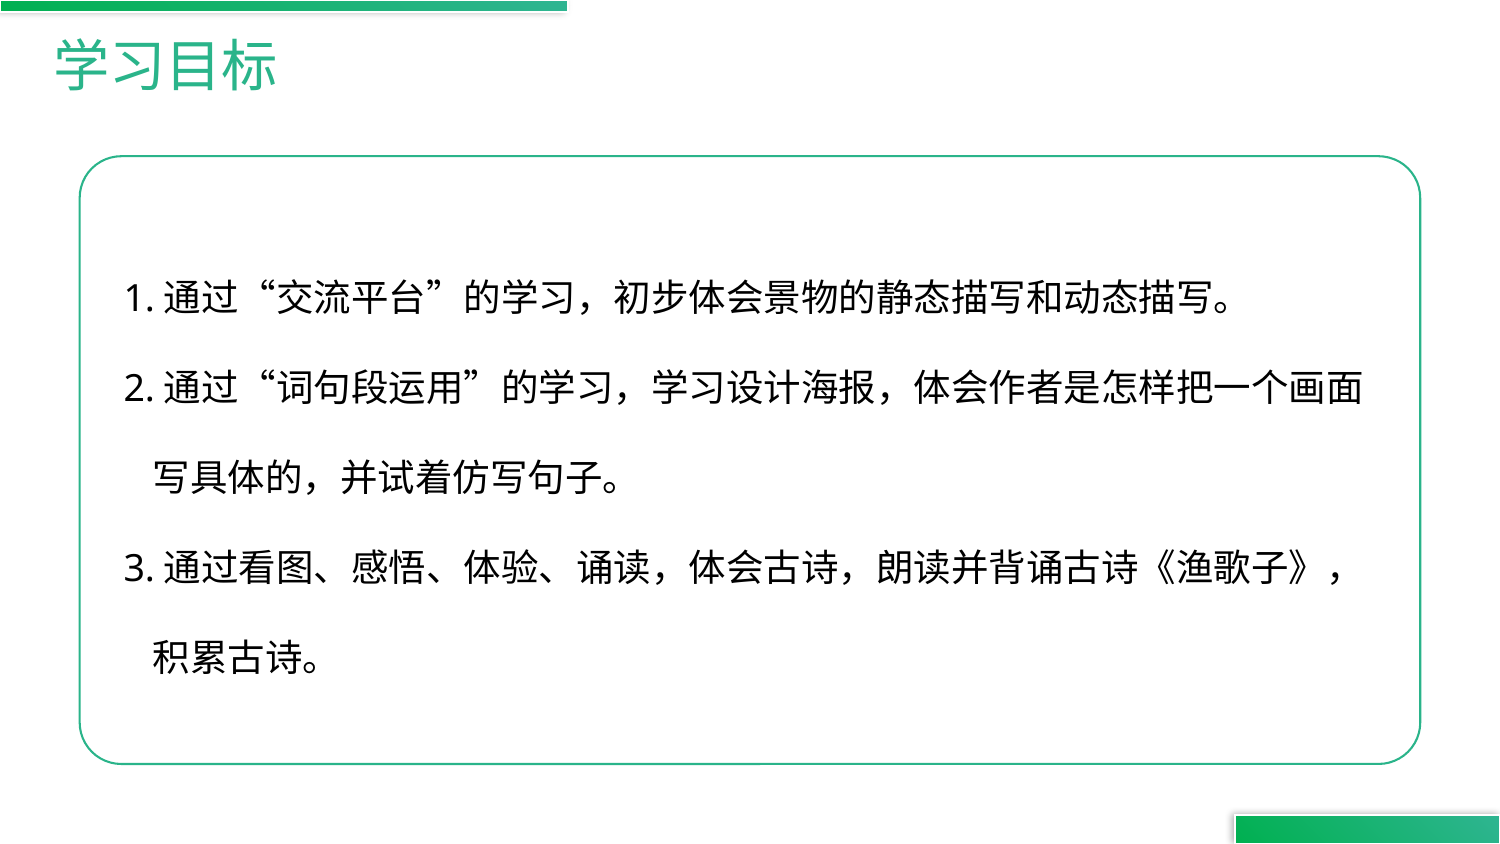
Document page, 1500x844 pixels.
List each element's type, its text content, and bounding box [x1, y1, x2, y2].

list 学习目标 [41, 32, 382, 94]
text_box 1.通过“交流平台”的学习，初步体会景物的静态描写和动态描写。 2.通过“词句段运用”的学习，学习设计海报，体会作者是怎样把一个画面写具体的，并试着仿写句子。 3.通过看图、感悟、体验、诵读，体会古诗，朗读并背诵古诗《渔歌子》，积累古诗。 [112, 223, 1382, 685]
